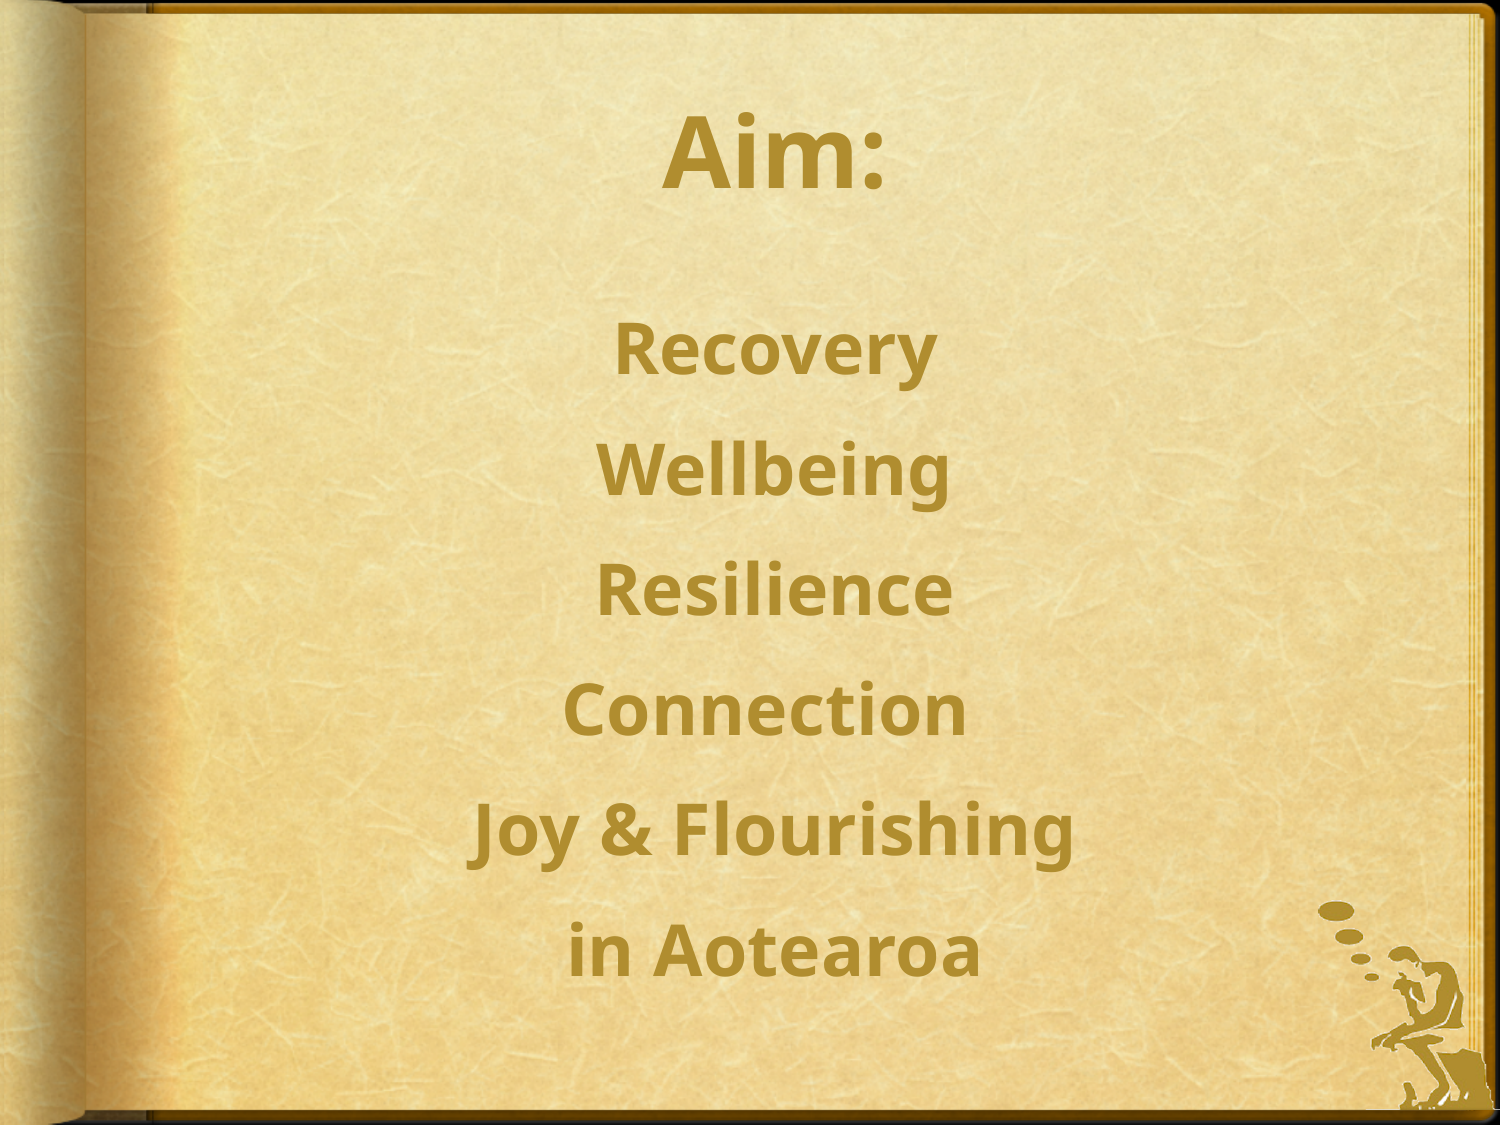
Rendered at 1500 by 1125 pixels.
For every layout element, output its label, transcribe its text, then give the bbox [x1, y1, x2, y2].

list Recovery Wellbeing Resilience Connection Joy & Flourishing in Aotearoa [178, 295, 1372, 1005]
picture [0, 0, 1500, 1125]
title Aim: [178, 45, 1372, 265]
